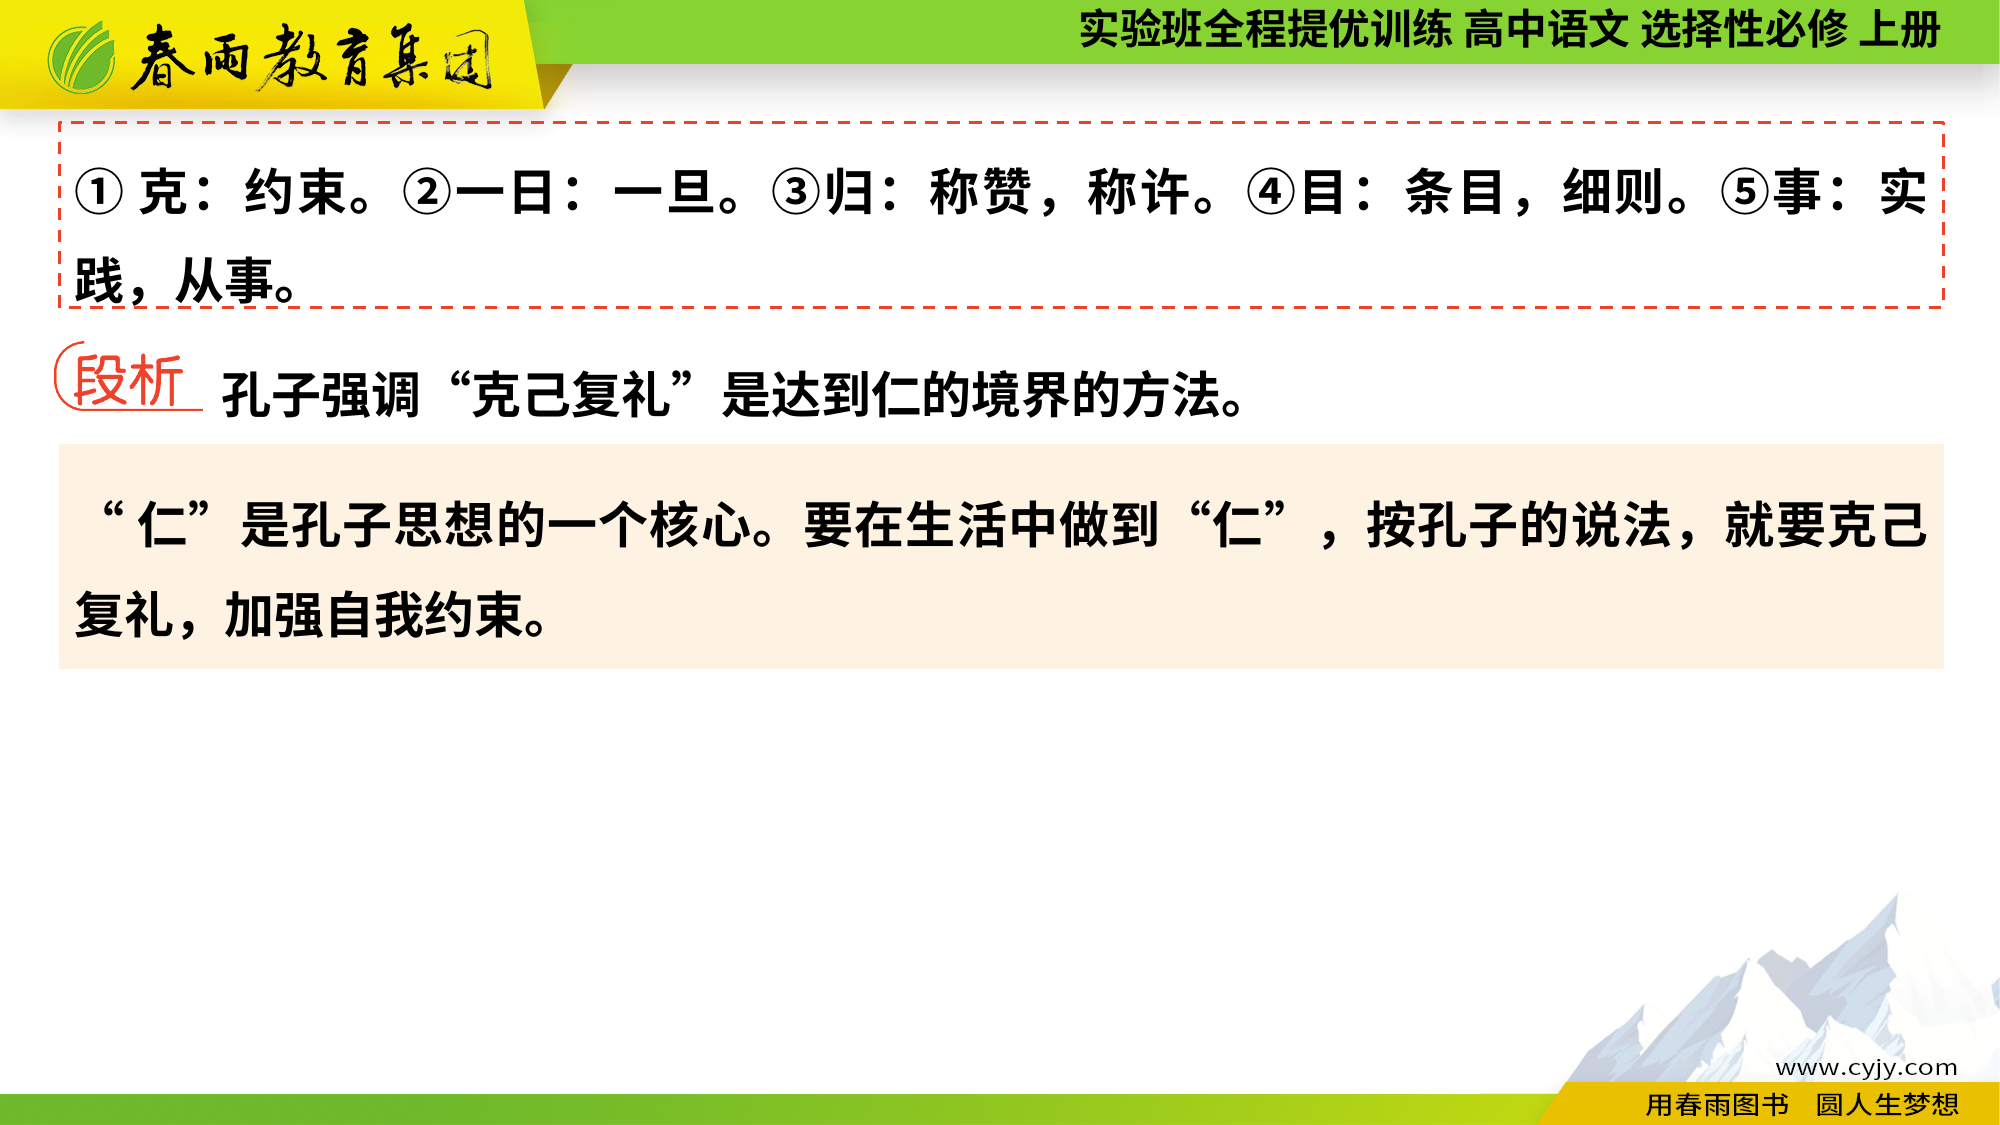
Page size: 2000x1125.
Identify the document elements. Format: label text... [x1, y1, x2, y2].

text_box 孔子强调“克己复礼”是达到仁的境界的方法。 [59, 326, 1944, 432]
picture [0, 0, 2000, 1125]
list ①克：约束。②一日：一旦。③归：称赞，称许。④目：条目，细则。⑤事：实践，从事。 [59, 122, 1944, 308]
